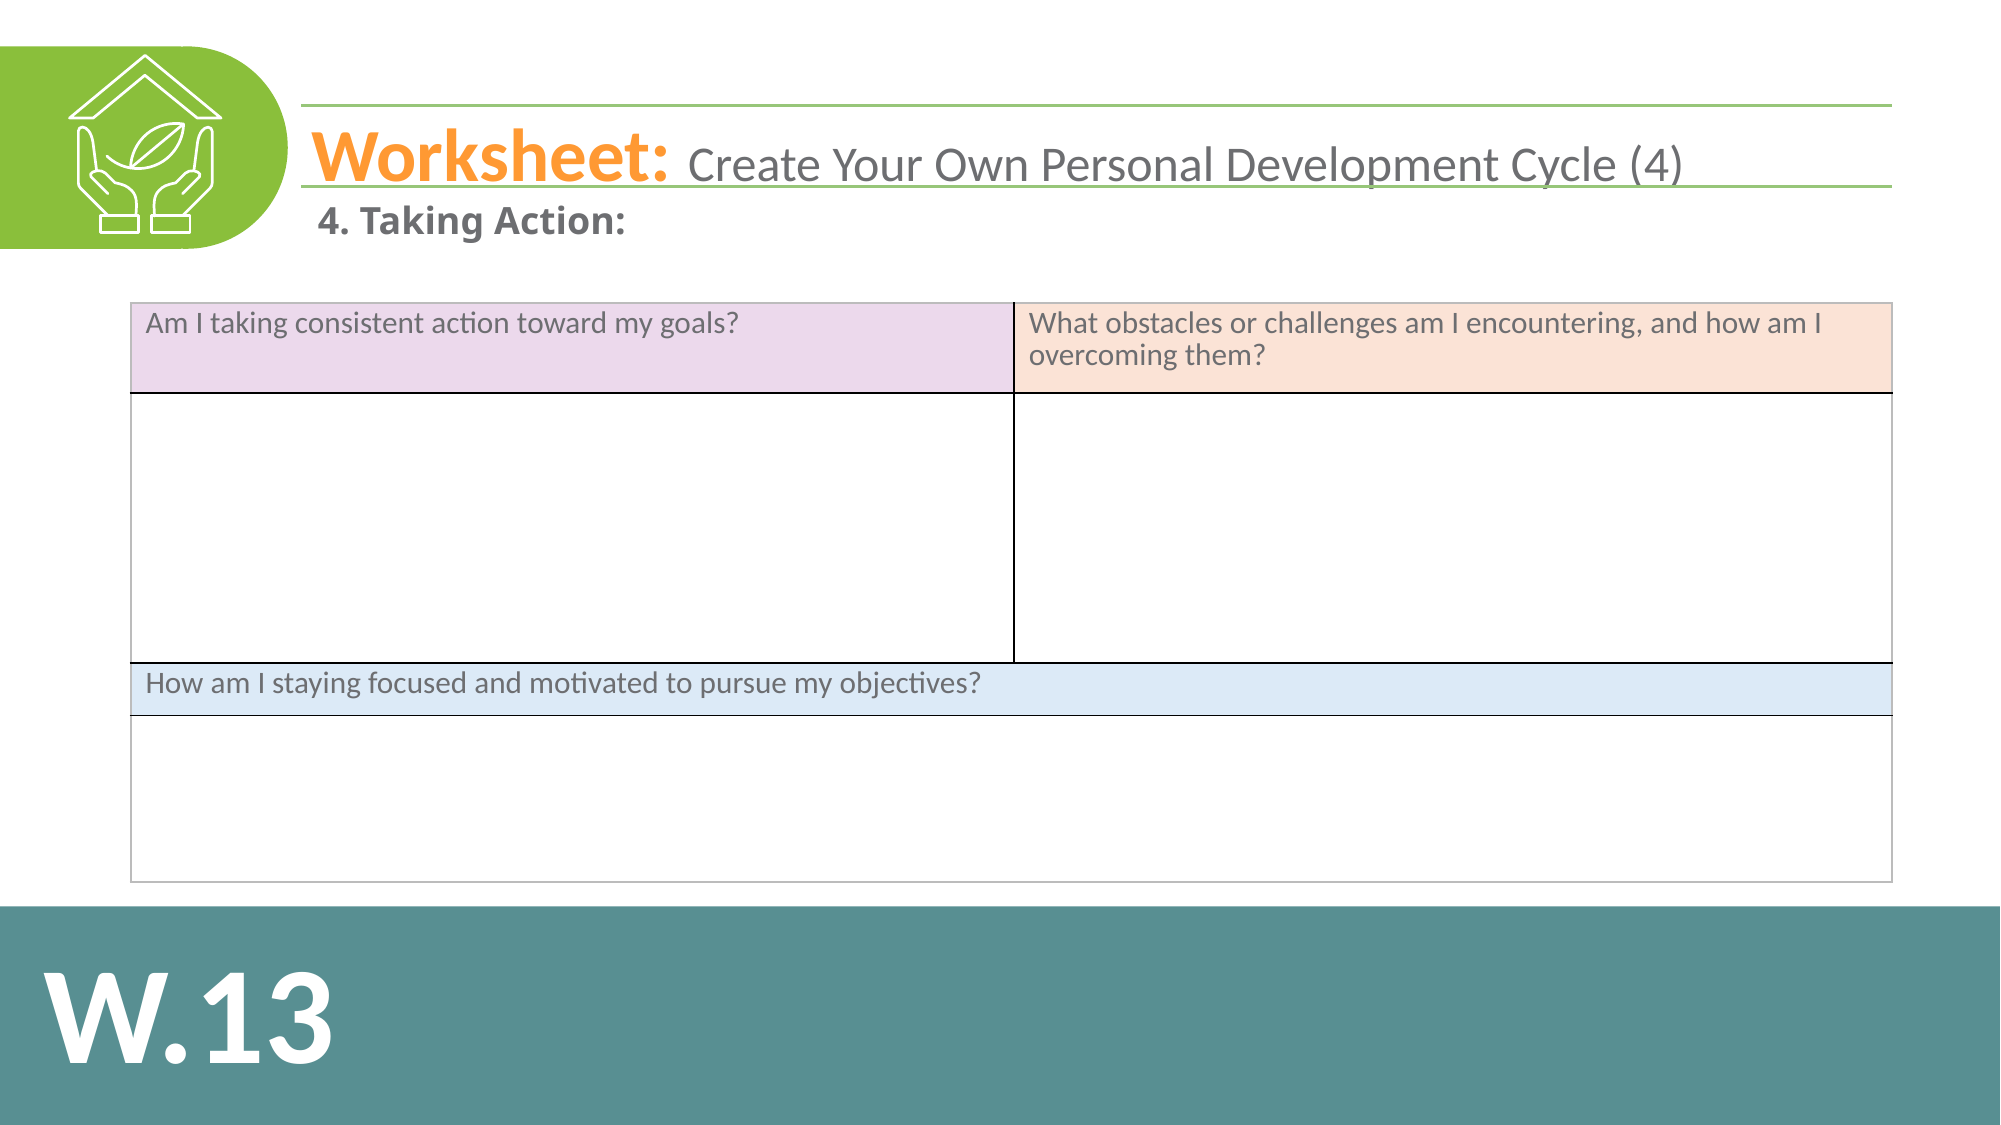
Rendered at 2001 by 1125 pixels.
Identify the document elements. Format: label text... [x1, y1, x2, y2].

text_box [68, 54, 222, 233]
table_cell [1015, 394, 1891, 662]
table_header Am I taking consistent action toward my goals? [132, 304, 1013, 392]
table_cell How am I staying focused and motivated to pursue my objectives? [132, 664, 1891, 715]
text_box [0, 46, 288, 249]
table_cell [132, 716, 1891, 881]
table_cell [132, 394, 1013, 662]
table_header What obstacles or challenges am I encountering, and how am I overcoming them? [1015, 304, 1891, 392]
text_box 4. Taking Action: [303, 190, 1325, 250]
text_box [0, 906, 2000, 1125]
text_box W.13 [23, 957, 418, 1125]
list Worksheet: Create Your Own Personal Development Cycle (4) [291, 73, 1904, 206]
